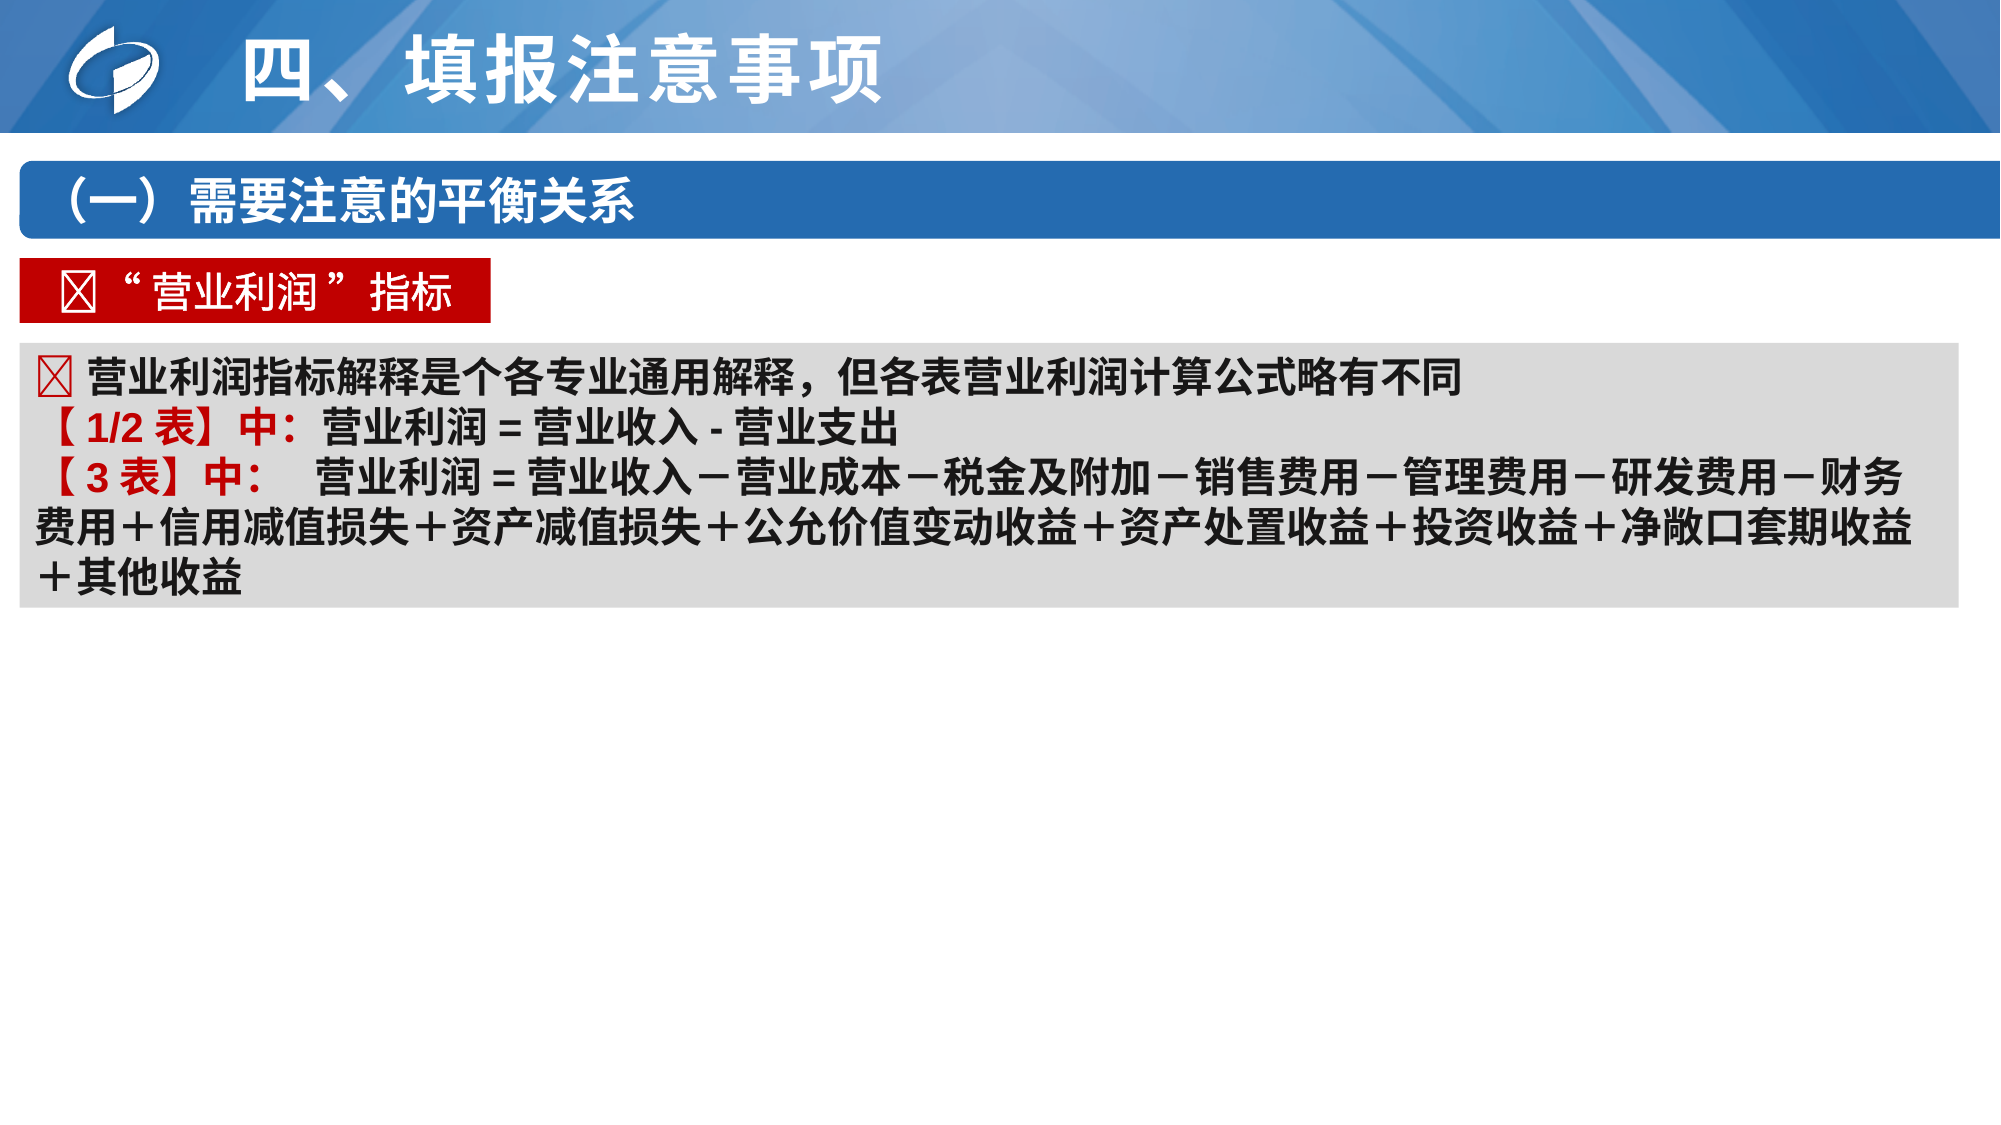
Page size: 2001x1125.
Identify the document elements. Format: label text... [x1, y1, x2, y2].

picture [0, 0, 2000, 133]
text_box 营业利润指标解释是个各专业通用解释，但各表营业利润计算公式略有不同 【1/2表】中：营业利润=营业收入-营业支出 【3表】中： 营业利润=营业收入－营业成本－税金及附加－销售费用－管理费用－研发费用－财务费用＋信用减值损失＋资产减值损失＋公允价值变动收益＋资产处置收益＋投资收益＋净敞口套期收益＋其他收益 [19, 342, 1959, 608]
title 四、填报注意事项 [225, 24, 1954, 122]
text_box “营业利润 ”指标 [19, 258, 491, 323]
text_box （一）需要注意的平衡关系 [18, 159, 2000, 240]
